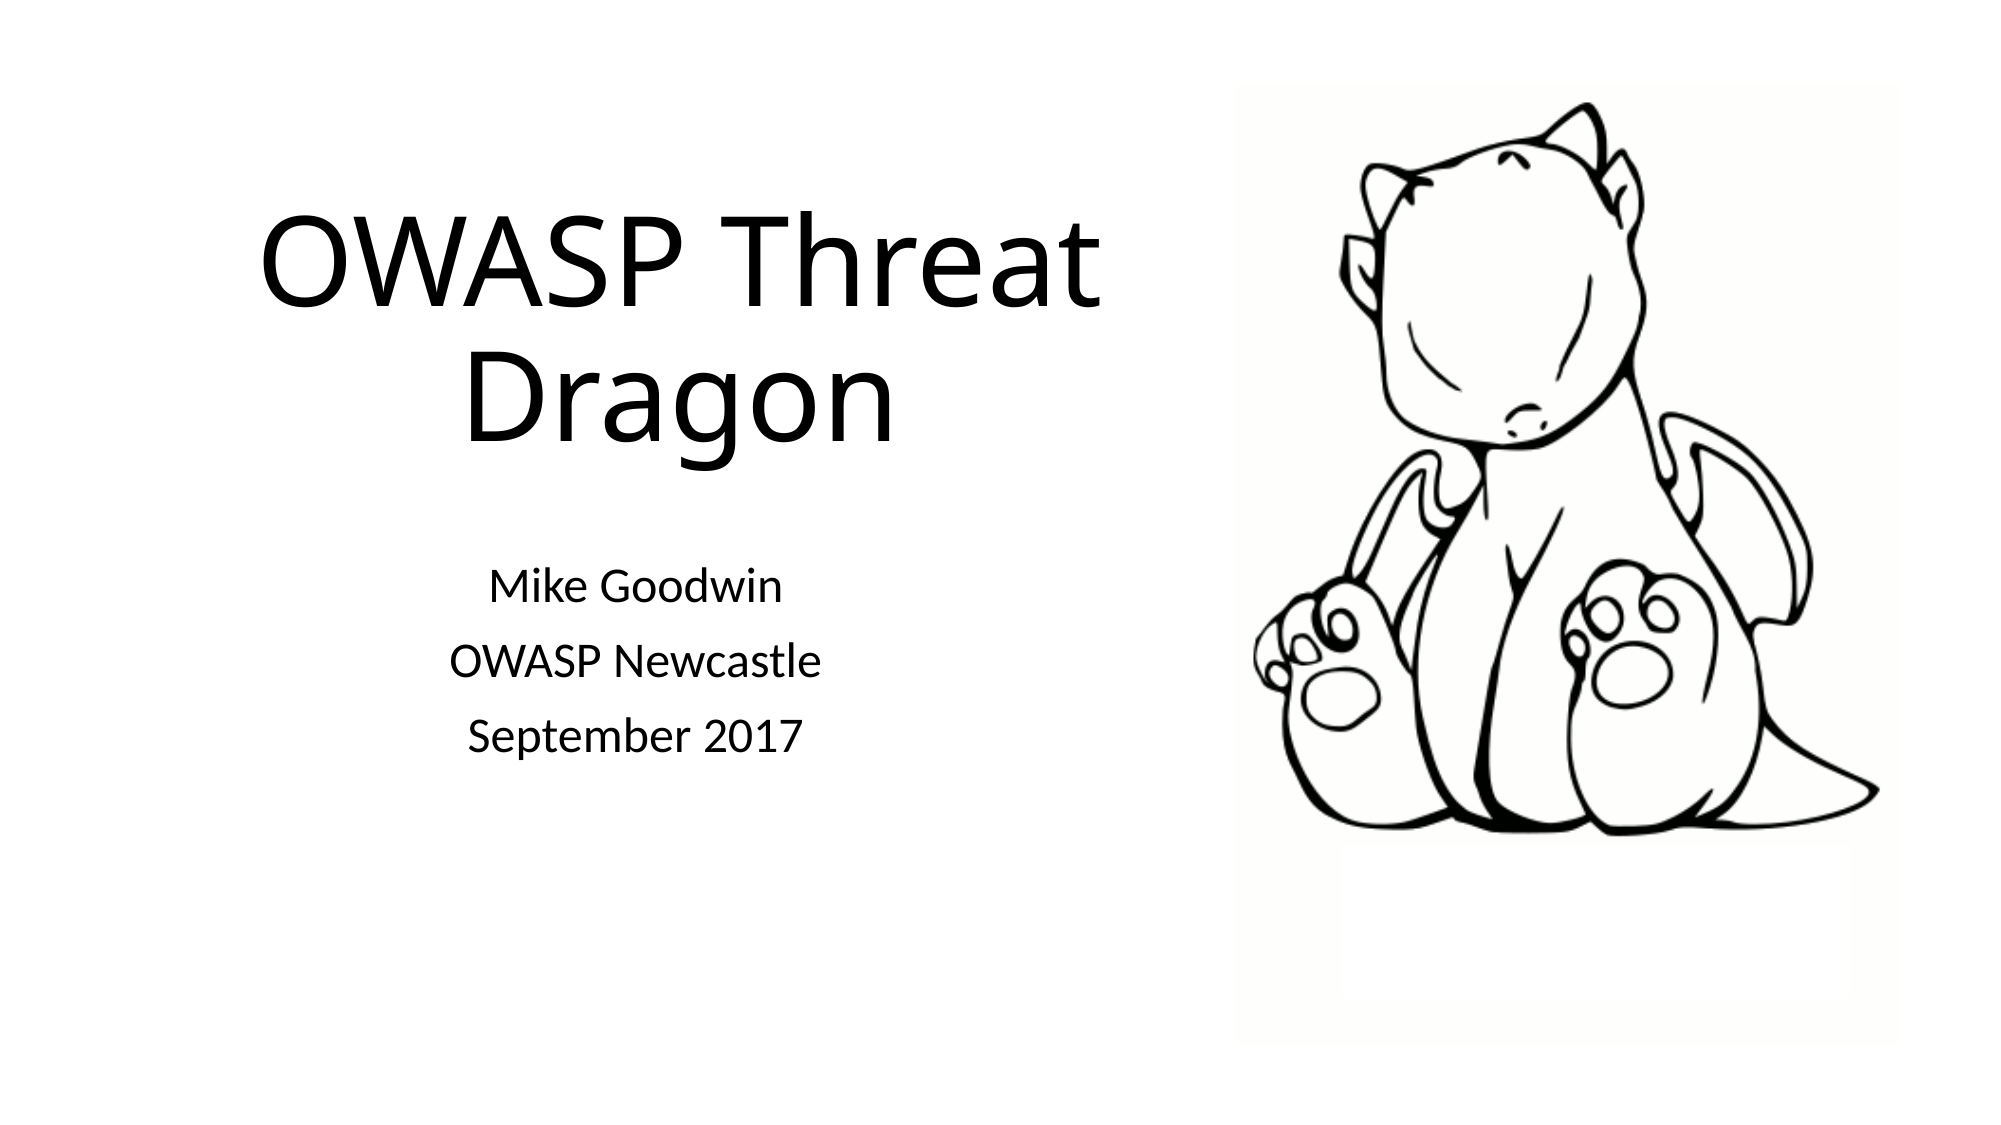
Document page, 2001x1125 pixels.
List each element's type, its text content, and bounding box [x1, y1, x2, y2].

subtitle Mike Goodwin OWASP Newcastle September 2017 [259, 551, 1012, 824]
picture [1235, 84, 1899, 1045]
title OWASP Threat Dragon [82, 84, 1235, 477]
